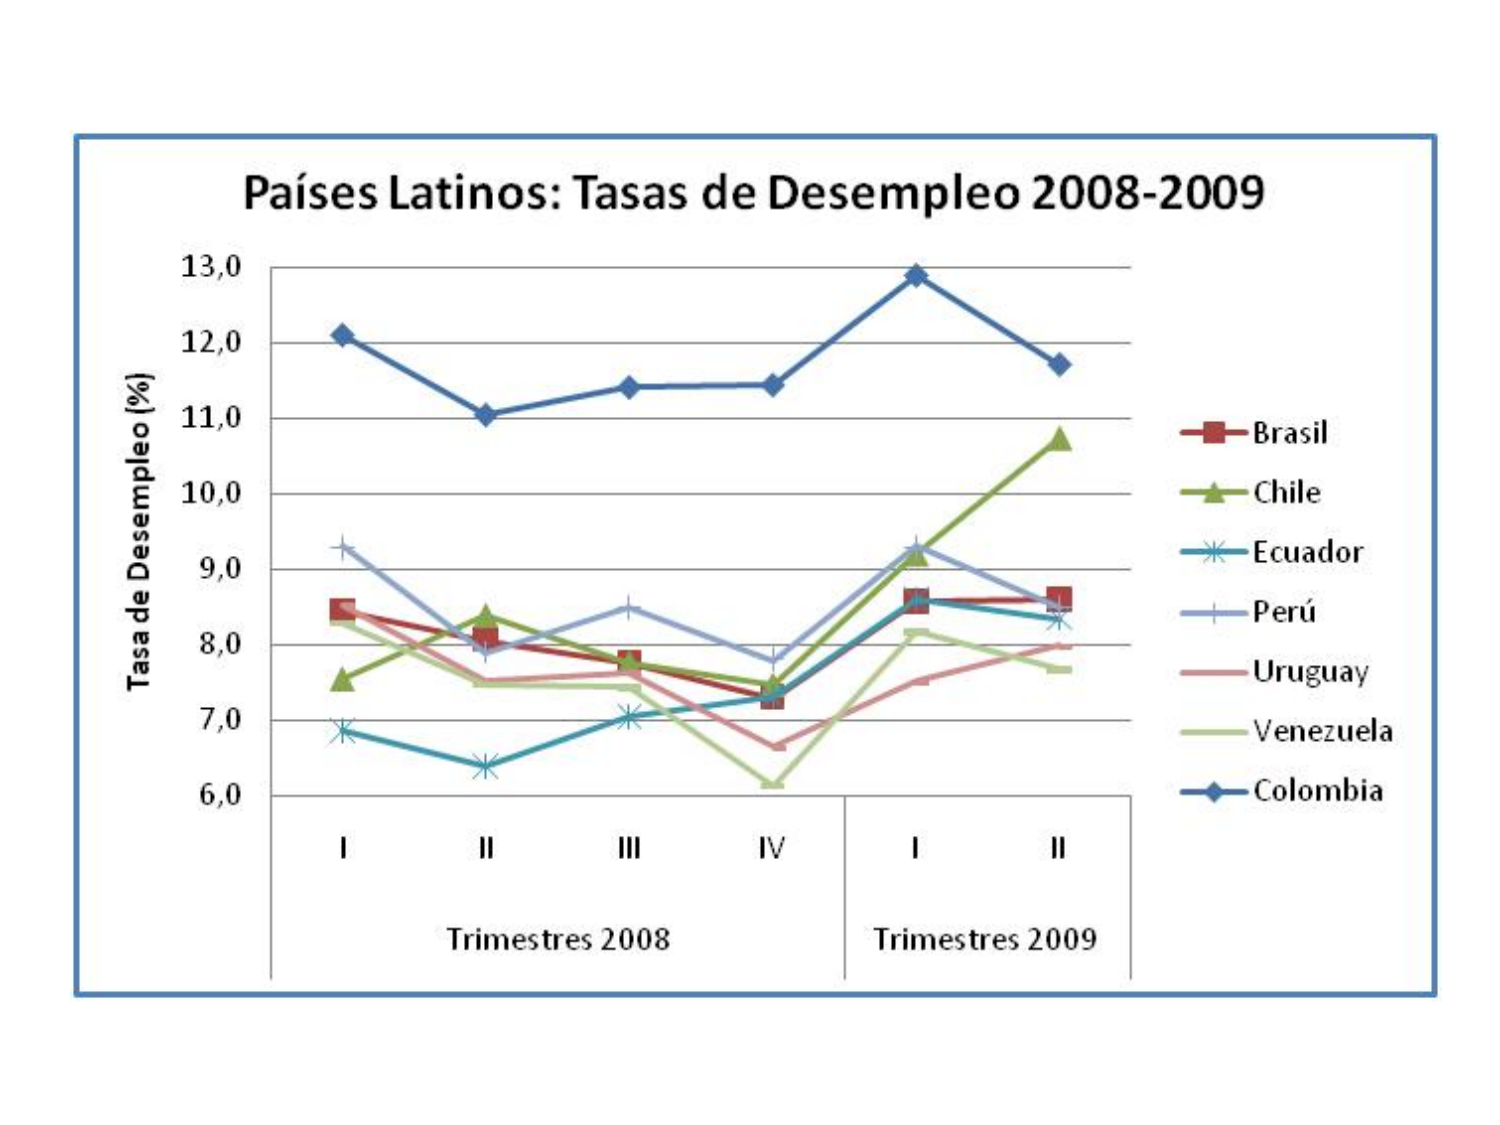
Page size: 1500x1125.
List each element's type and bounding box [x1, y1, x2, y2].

picture [70, 130, 1442, 1002]
